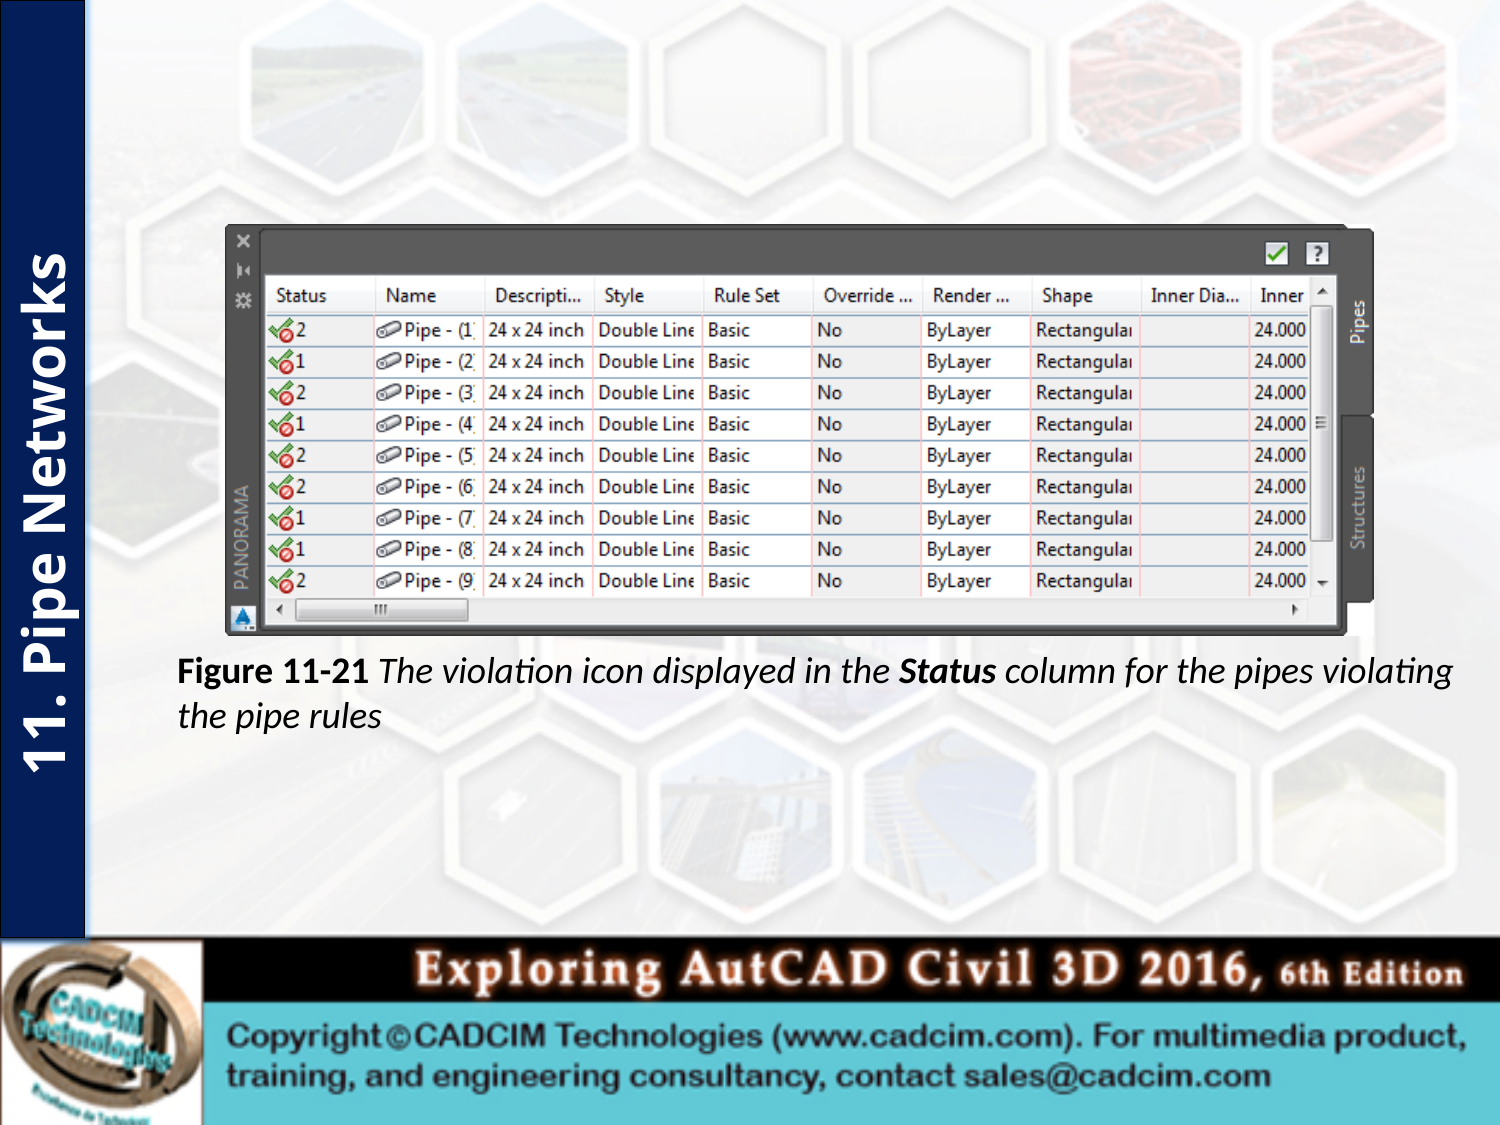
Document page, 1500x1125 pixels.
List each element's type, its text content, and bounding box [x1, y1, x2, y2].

picture [0, 0, 1500, 1125]
text_box Figure 11-21 The violation icon displayed in the Status column for the pipes violating the pipe rules [162, 638, 1500, 744]
